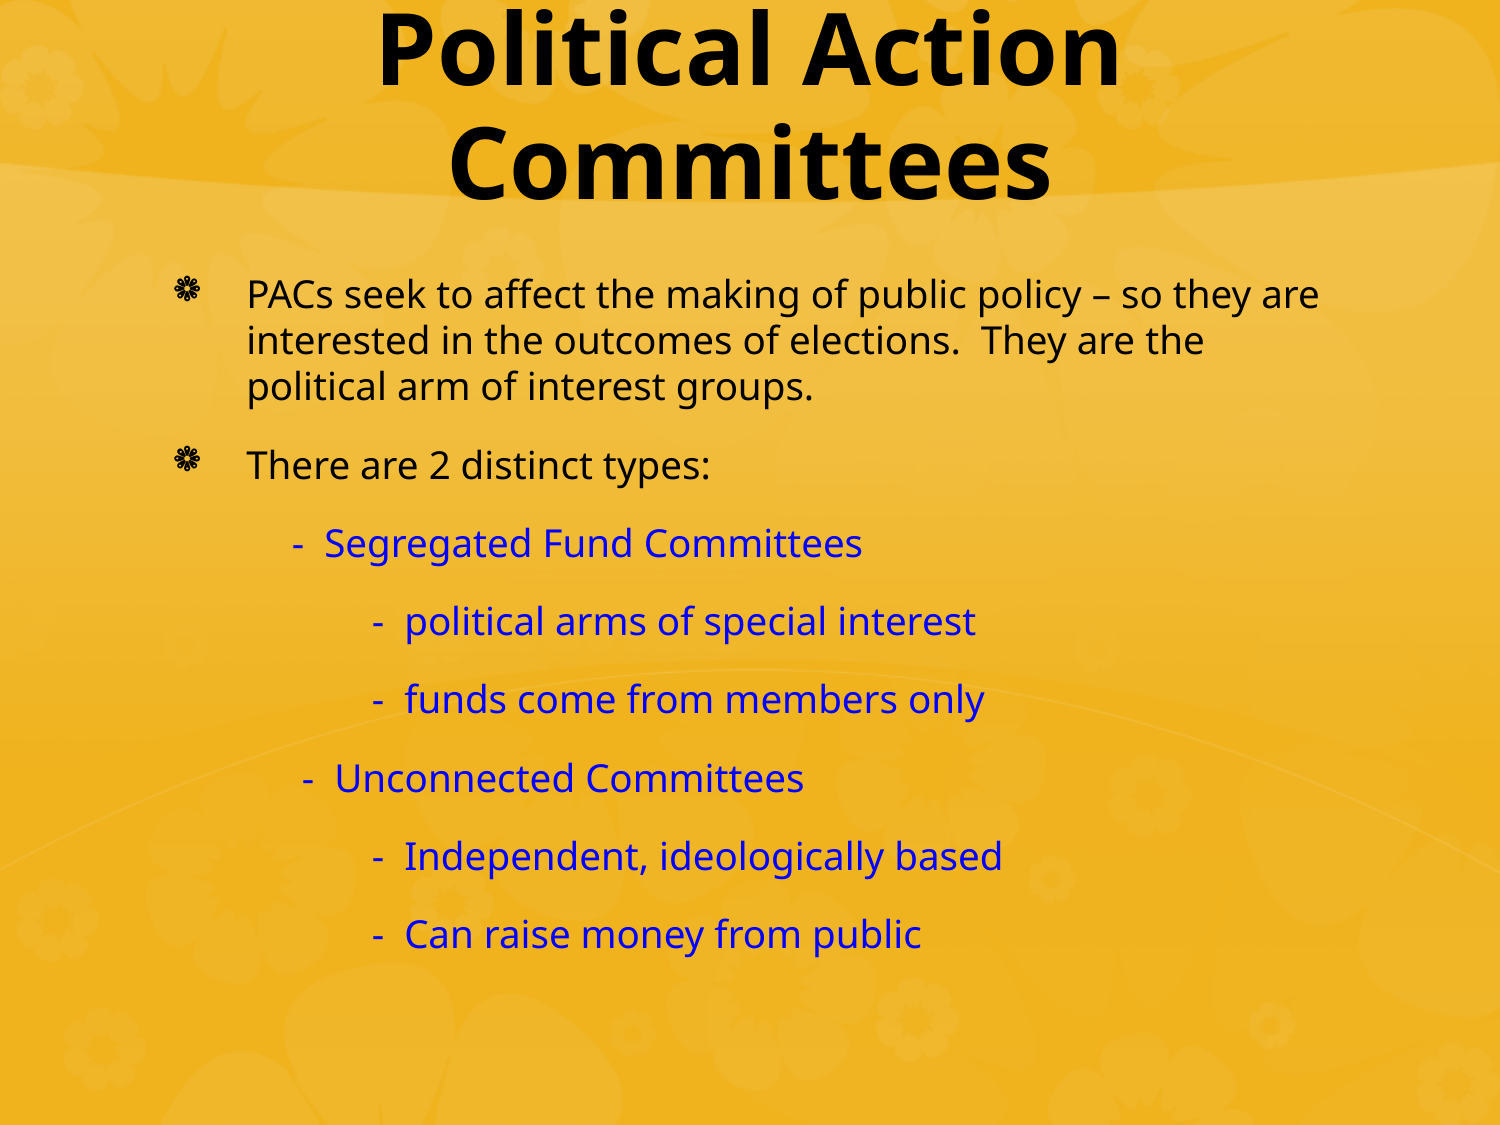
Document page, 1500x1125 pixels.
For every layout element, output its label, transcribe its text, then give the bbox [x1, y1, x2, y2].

title Political Action Committees [127, 14, 1372, 203]
list PACs seek to affect the making of public policy – so they are interested in the outcomes of elections. They are the political arm of interest groups. There are 2 distinct types: - Segregated Fund Committees - political arms of special interest - funds come from members only - Unconnected Committees - Independent, ideologically based - Can raise money from public [156, 262, 1344, 967]
picture [0, 0, 1500, 1125]
